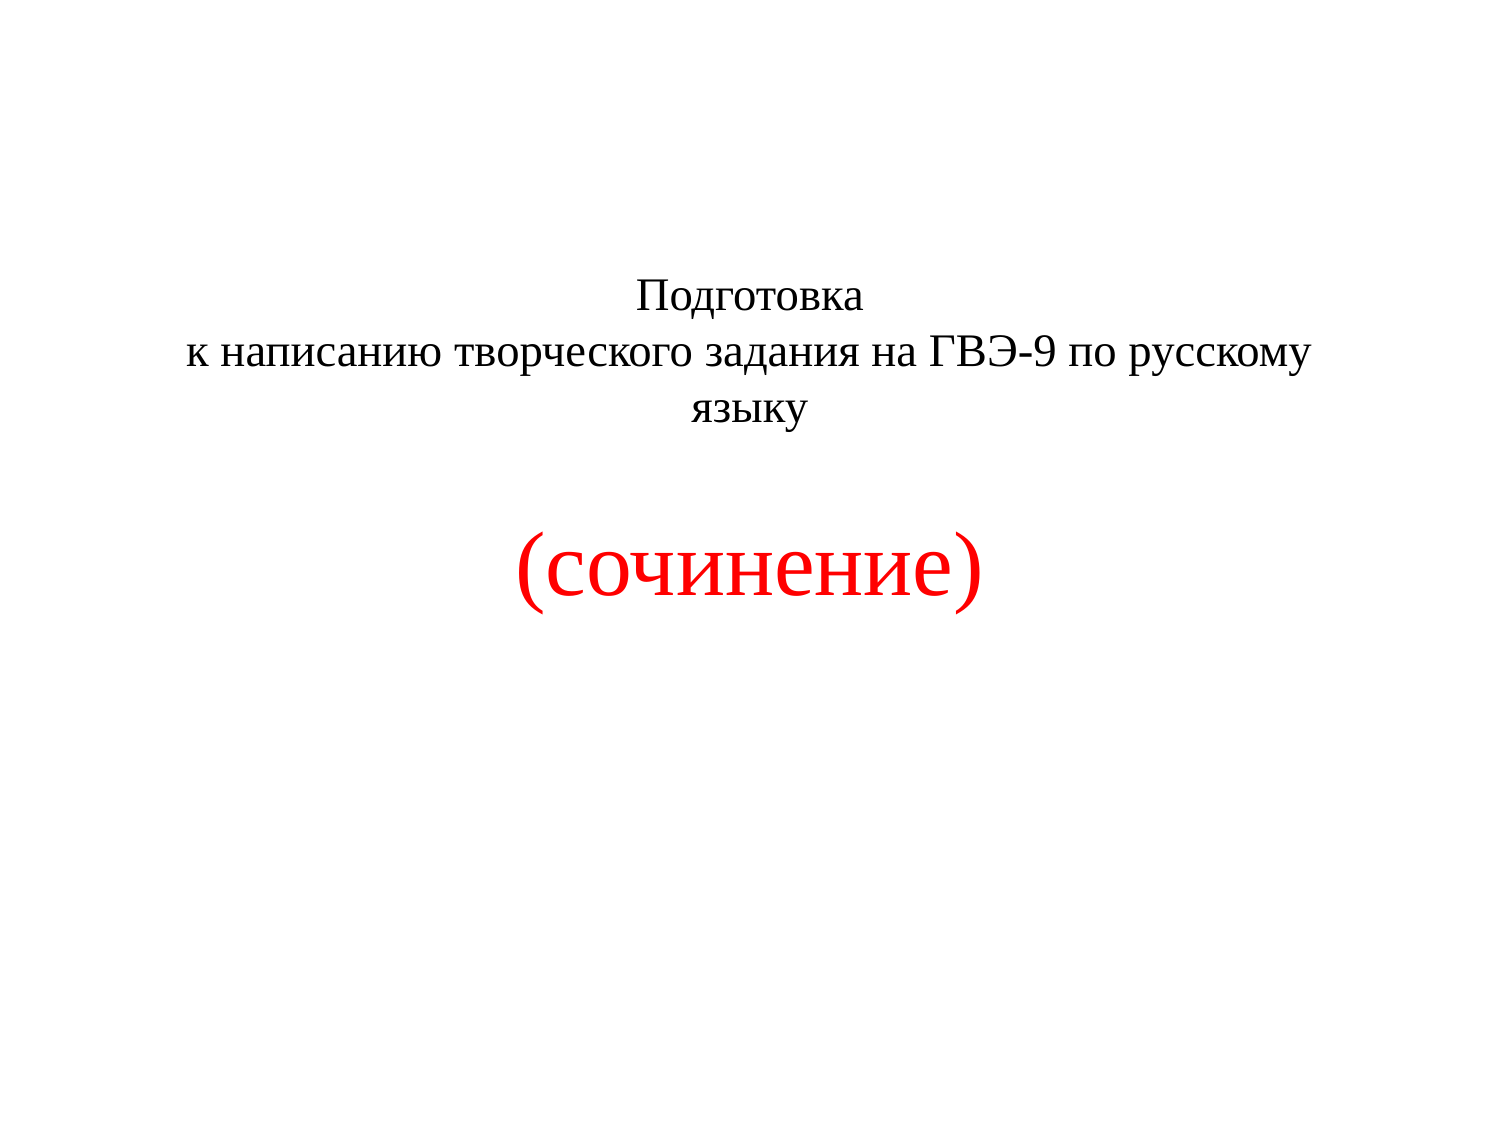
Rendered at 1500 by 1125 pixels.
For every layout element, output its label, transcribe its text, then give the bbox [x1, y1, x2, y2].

title Подготовка к написанию творческого задания на ГВЭ-9 по русскому языку [112, 255, 1388, 497]
subtitle (сочинение) [225, 496, 1275, 784]
